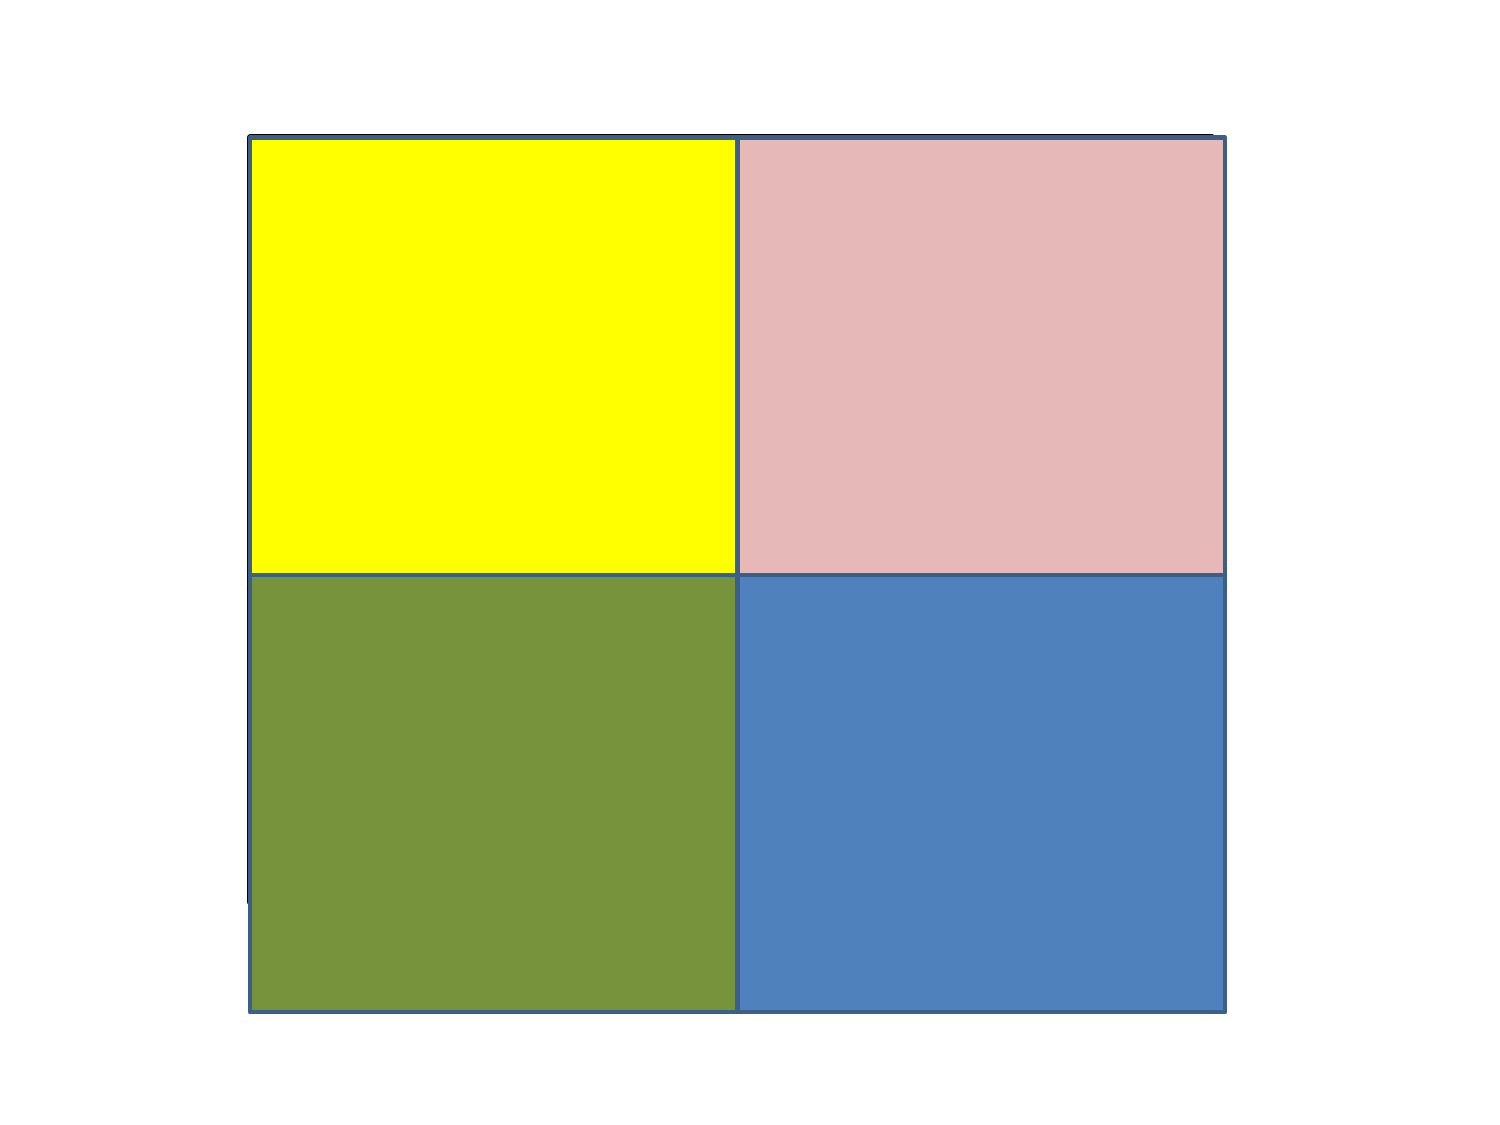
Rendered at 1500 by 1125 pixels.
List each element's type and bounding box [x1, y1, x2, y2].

text_box [735, 135, 1227, 577]
text_box [248, 135, 735, 573]
text_box [248, 573, 740, 1014]
text_box [740, 577, 1227, 1014]
